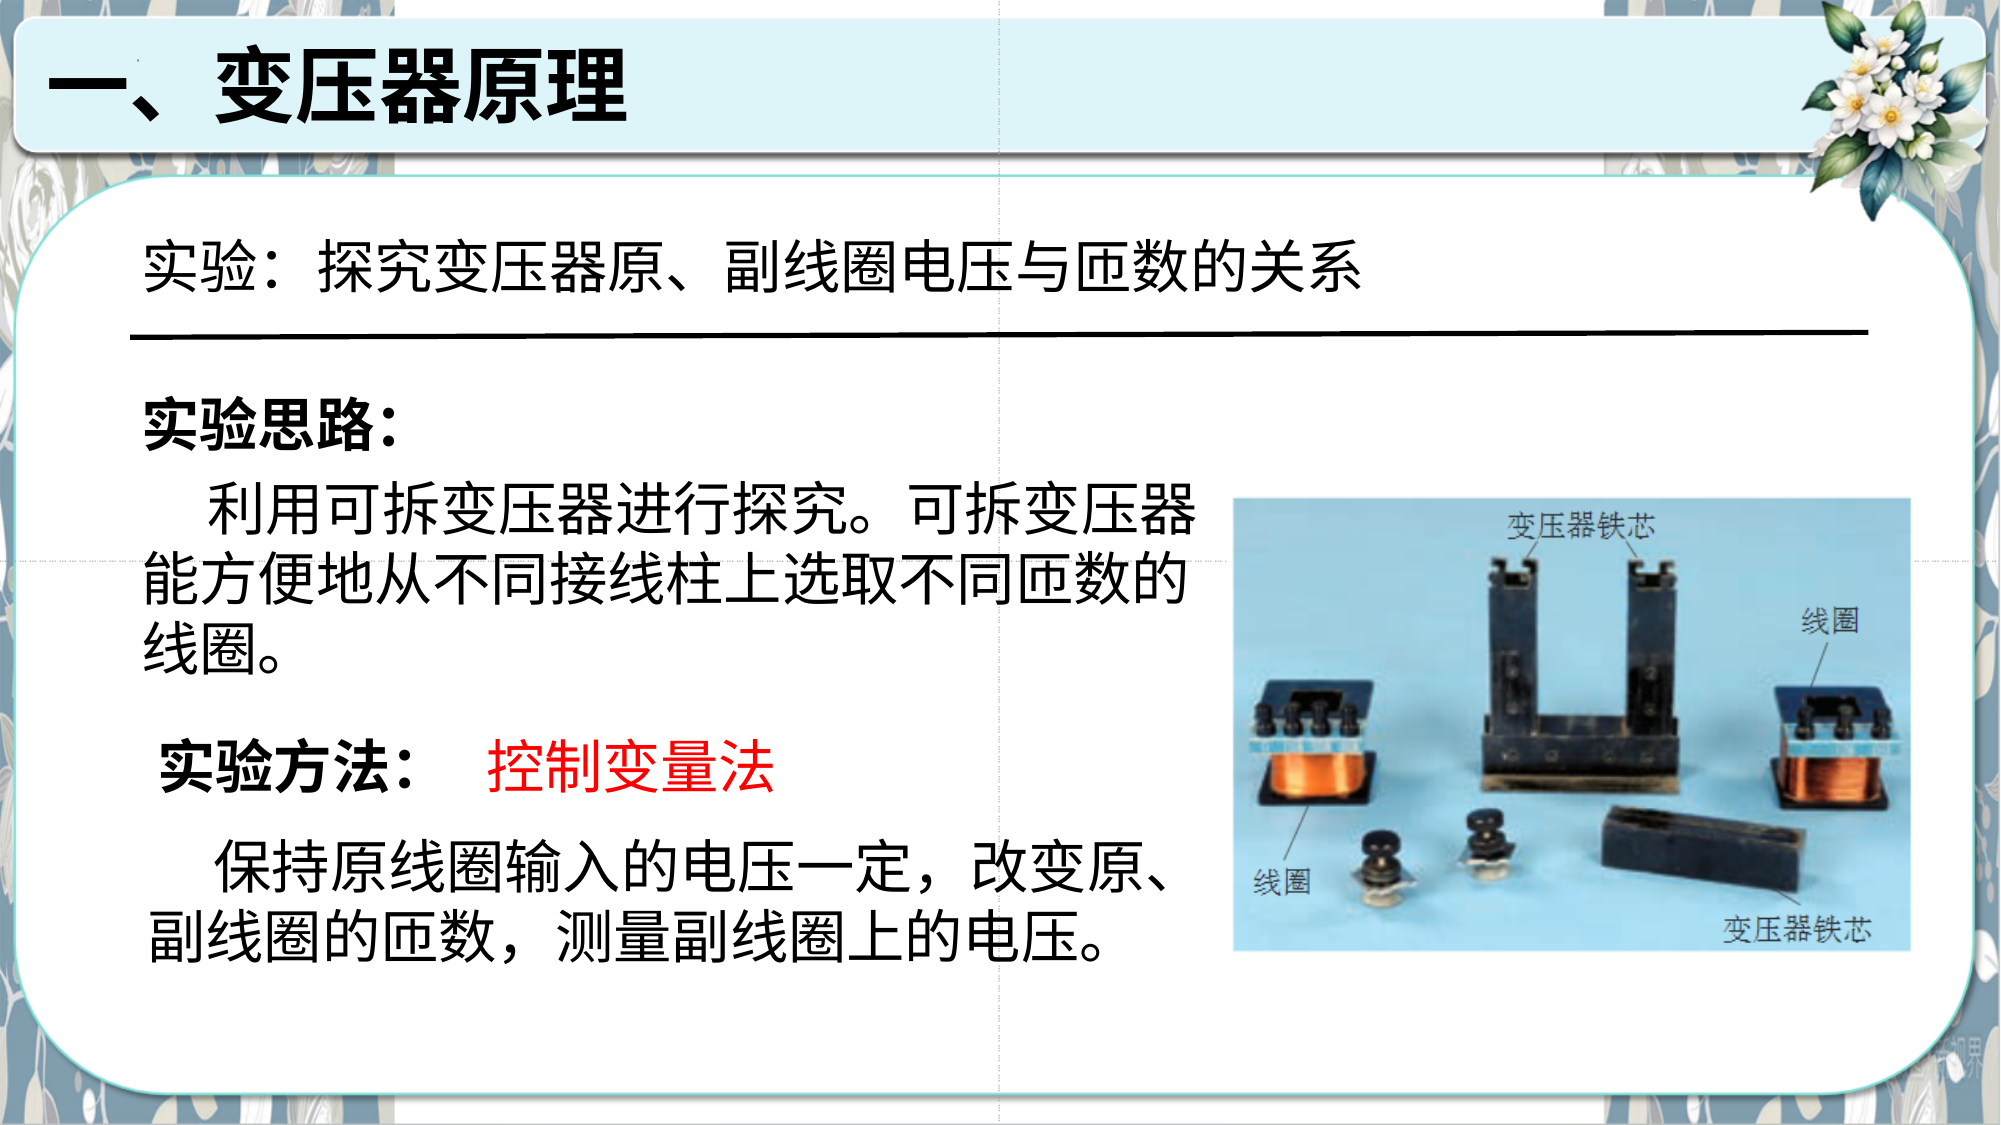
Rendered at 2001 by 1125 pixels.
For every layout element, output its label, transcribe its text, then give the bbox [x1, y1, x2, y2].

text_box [132, 331, 1867, 338]
text_box 实验思路： [126, 380, 794, 464]
text_box 利用可拆变压器进行探究。可拆变压器能方便地从不同接线柱上选取不同匝数的线圈。 [126, 464, 1228, 604]
text_box 保持原线圈输入的电压一定，改变原、副线圈的匝数，测量副线圈上的电压。 [132, 822, 1180, 978]
text_box 实验方法： [142, 722, 471, 807]
text_box 实验：探究变压器原、副线圈电压与匝数的关系 [126, 223, 1709, 308]
picture [0, 0, 2001, 1125]
text_box 控制变量法 [471, 722, 816, 807]
text_box 一、变压器原理 [31, 25, 1228, 141]
